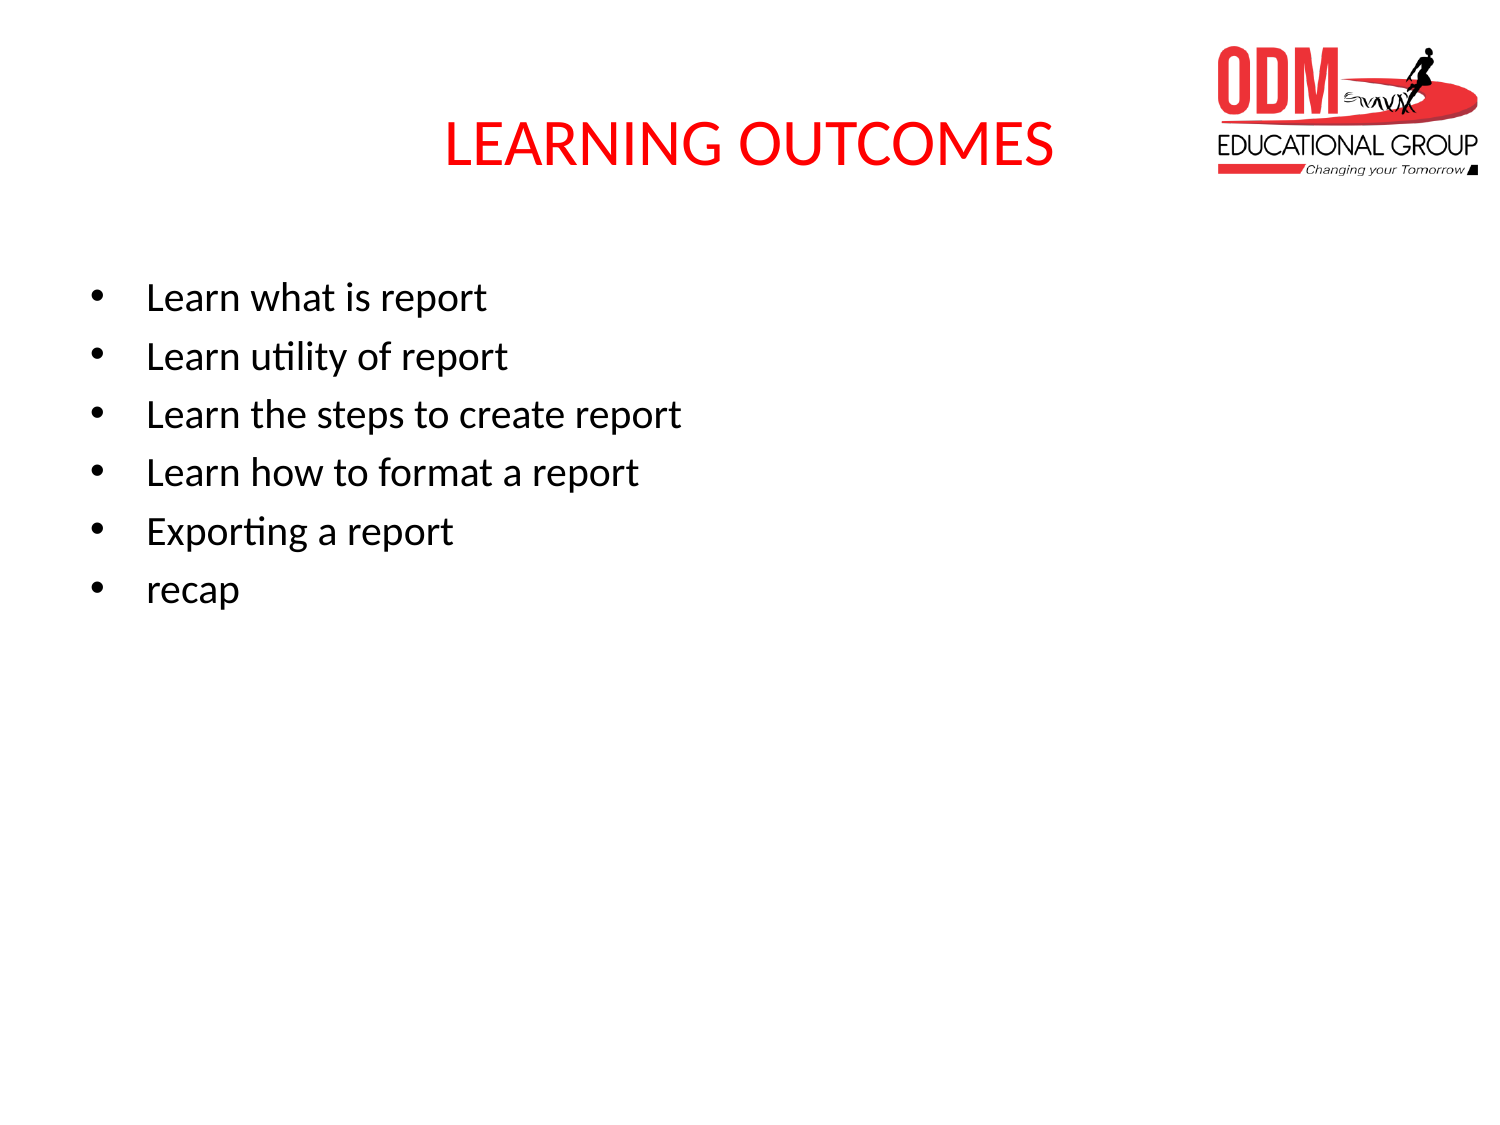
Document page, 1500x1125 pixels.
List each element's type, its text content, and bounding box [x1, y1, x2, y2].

picture [1218, 46, 1478, 176]
title LEARNING OUTCOMES [75, 45, 1425, 233]
list Learn what is report Learn utility of report Learn the steps to create report Learn how to format a report Exporting a report recap [75, 262, 1425, 1005]
